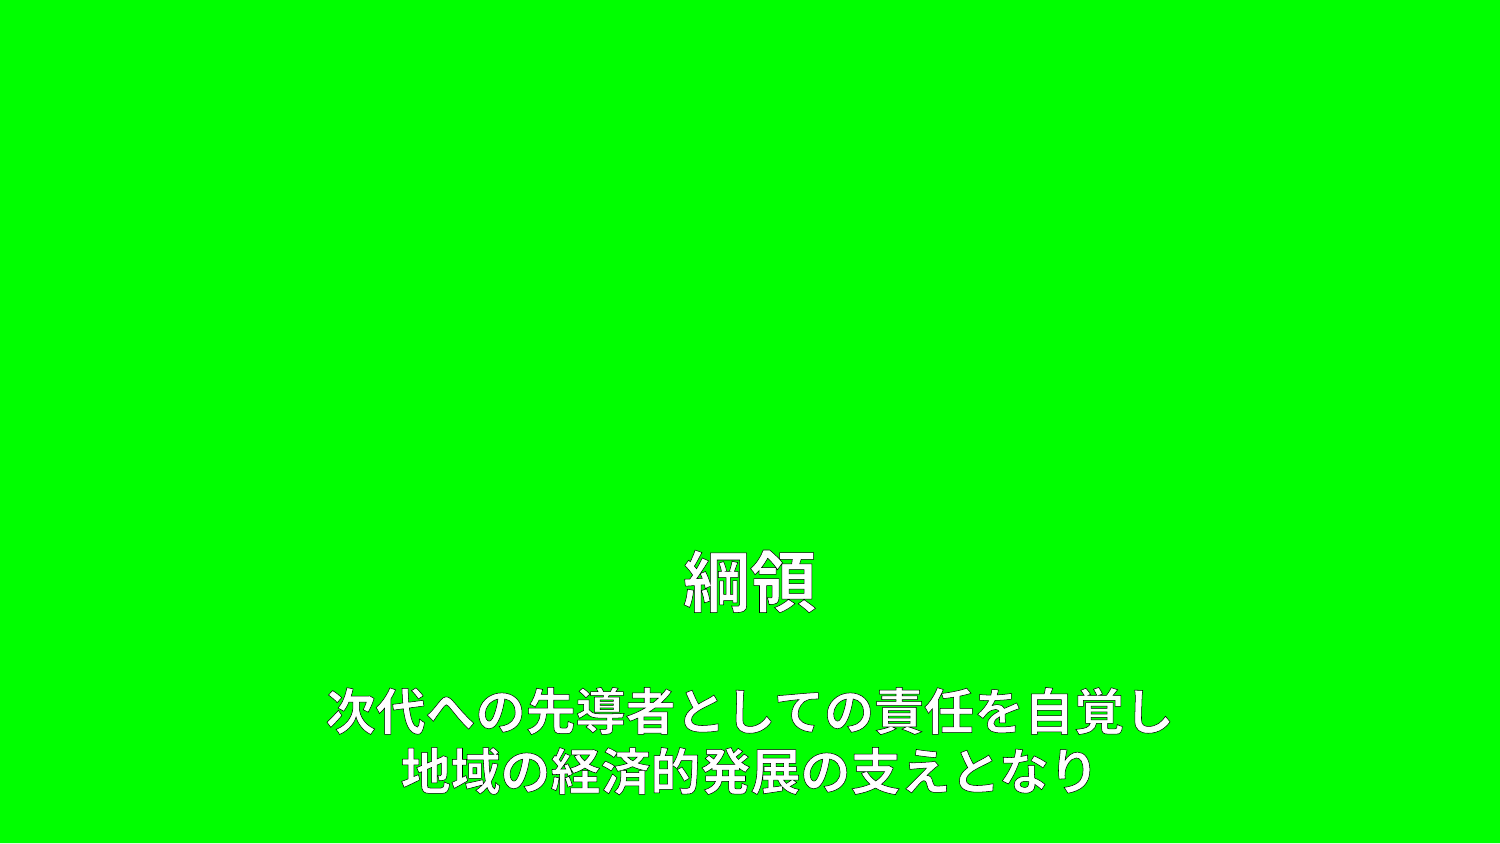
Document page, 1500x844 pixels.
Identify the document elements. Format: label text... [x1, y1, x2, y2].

text_box 綱領 次代への先導者としての責任を自覚し 地域の経済的発展の支えとなり [102, 516, 1397, 824]
